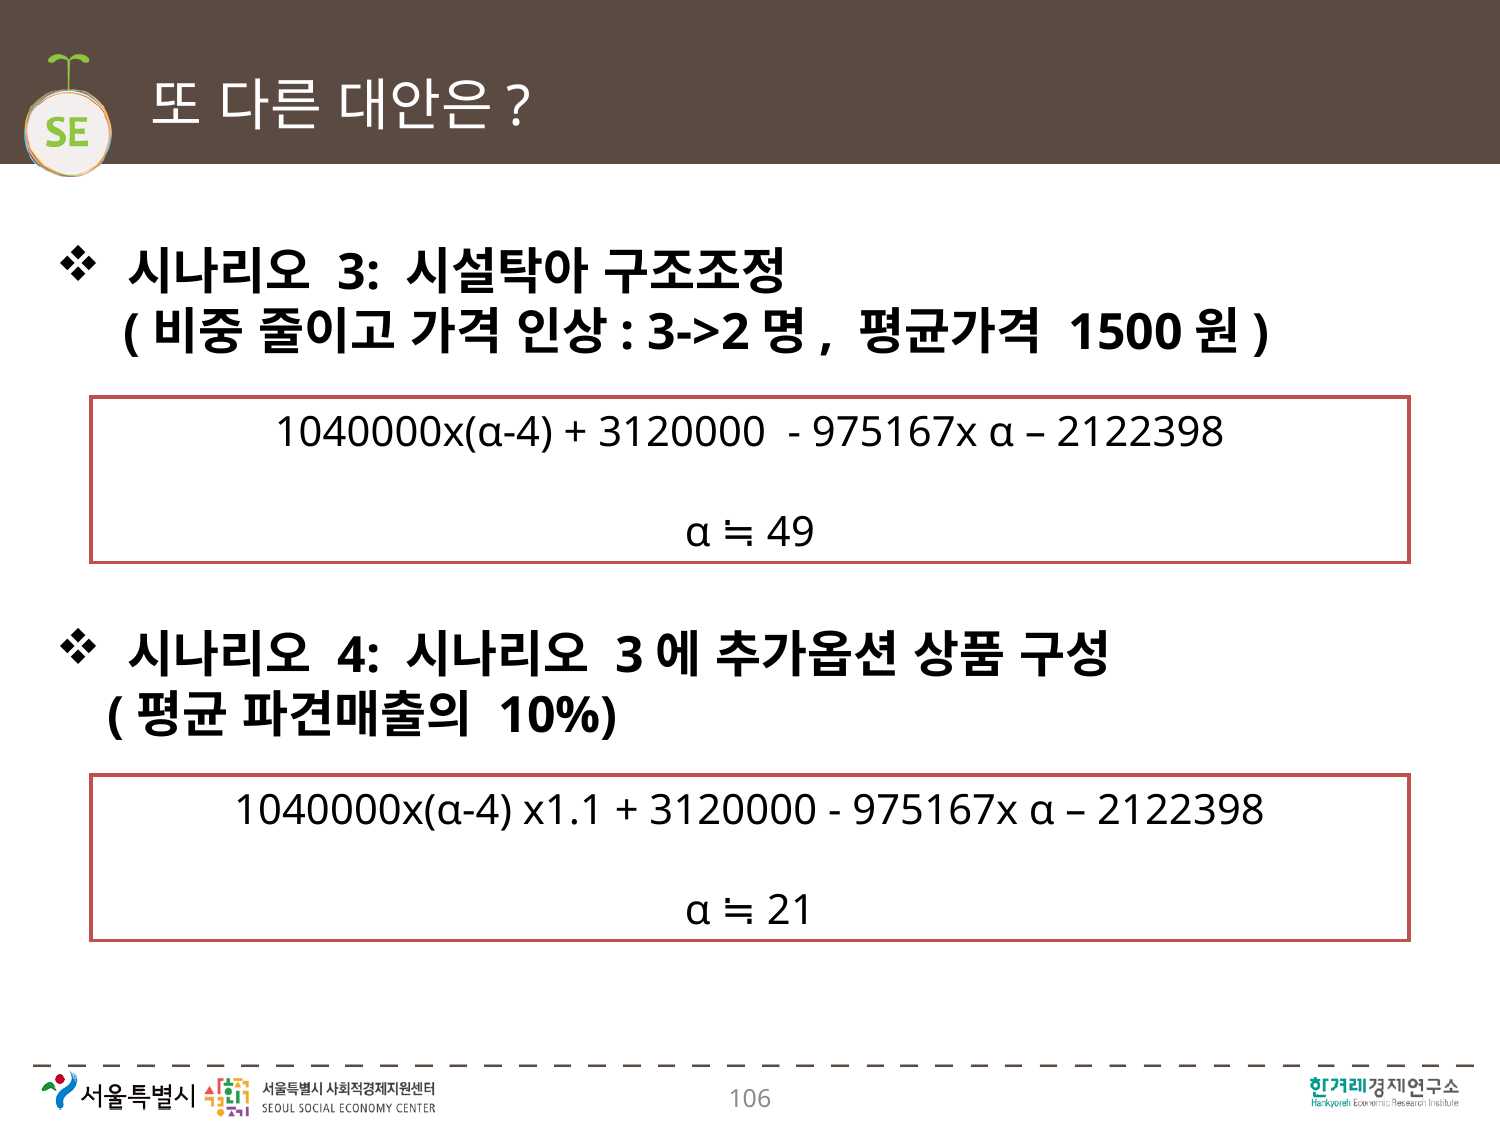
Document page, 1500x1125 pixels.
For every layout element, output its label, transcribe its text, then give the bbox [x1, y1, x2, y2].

title 또 다른 대안은? [135, 45, 1463, 161]
text_box 시나리오 4: 시나리오 3에 추가옵션 상품 구성 (평균 파견매출의 10%) [41, 615, 1459, 750]
text_box 1040000x(α-4) x1.1 + 3120000 - 975167x α – 2122398 α ≒ 21 [91, 775, 1409, 941]
text_box 1040000x(α-4) + 3120000 - 975167x α – 2122398 α ≒ 49 [91, 397, 1409, 563]
text_box 시나리오 3: 시설탁아 구조조정 (비중 줄이고 가격 인상: 3->2명, 평균가격 1500원) [41, 231, 1459, 367]
picture [0, 0, 1500, 1125]
slide_number 106 [696, 1069, 804, 1125]
